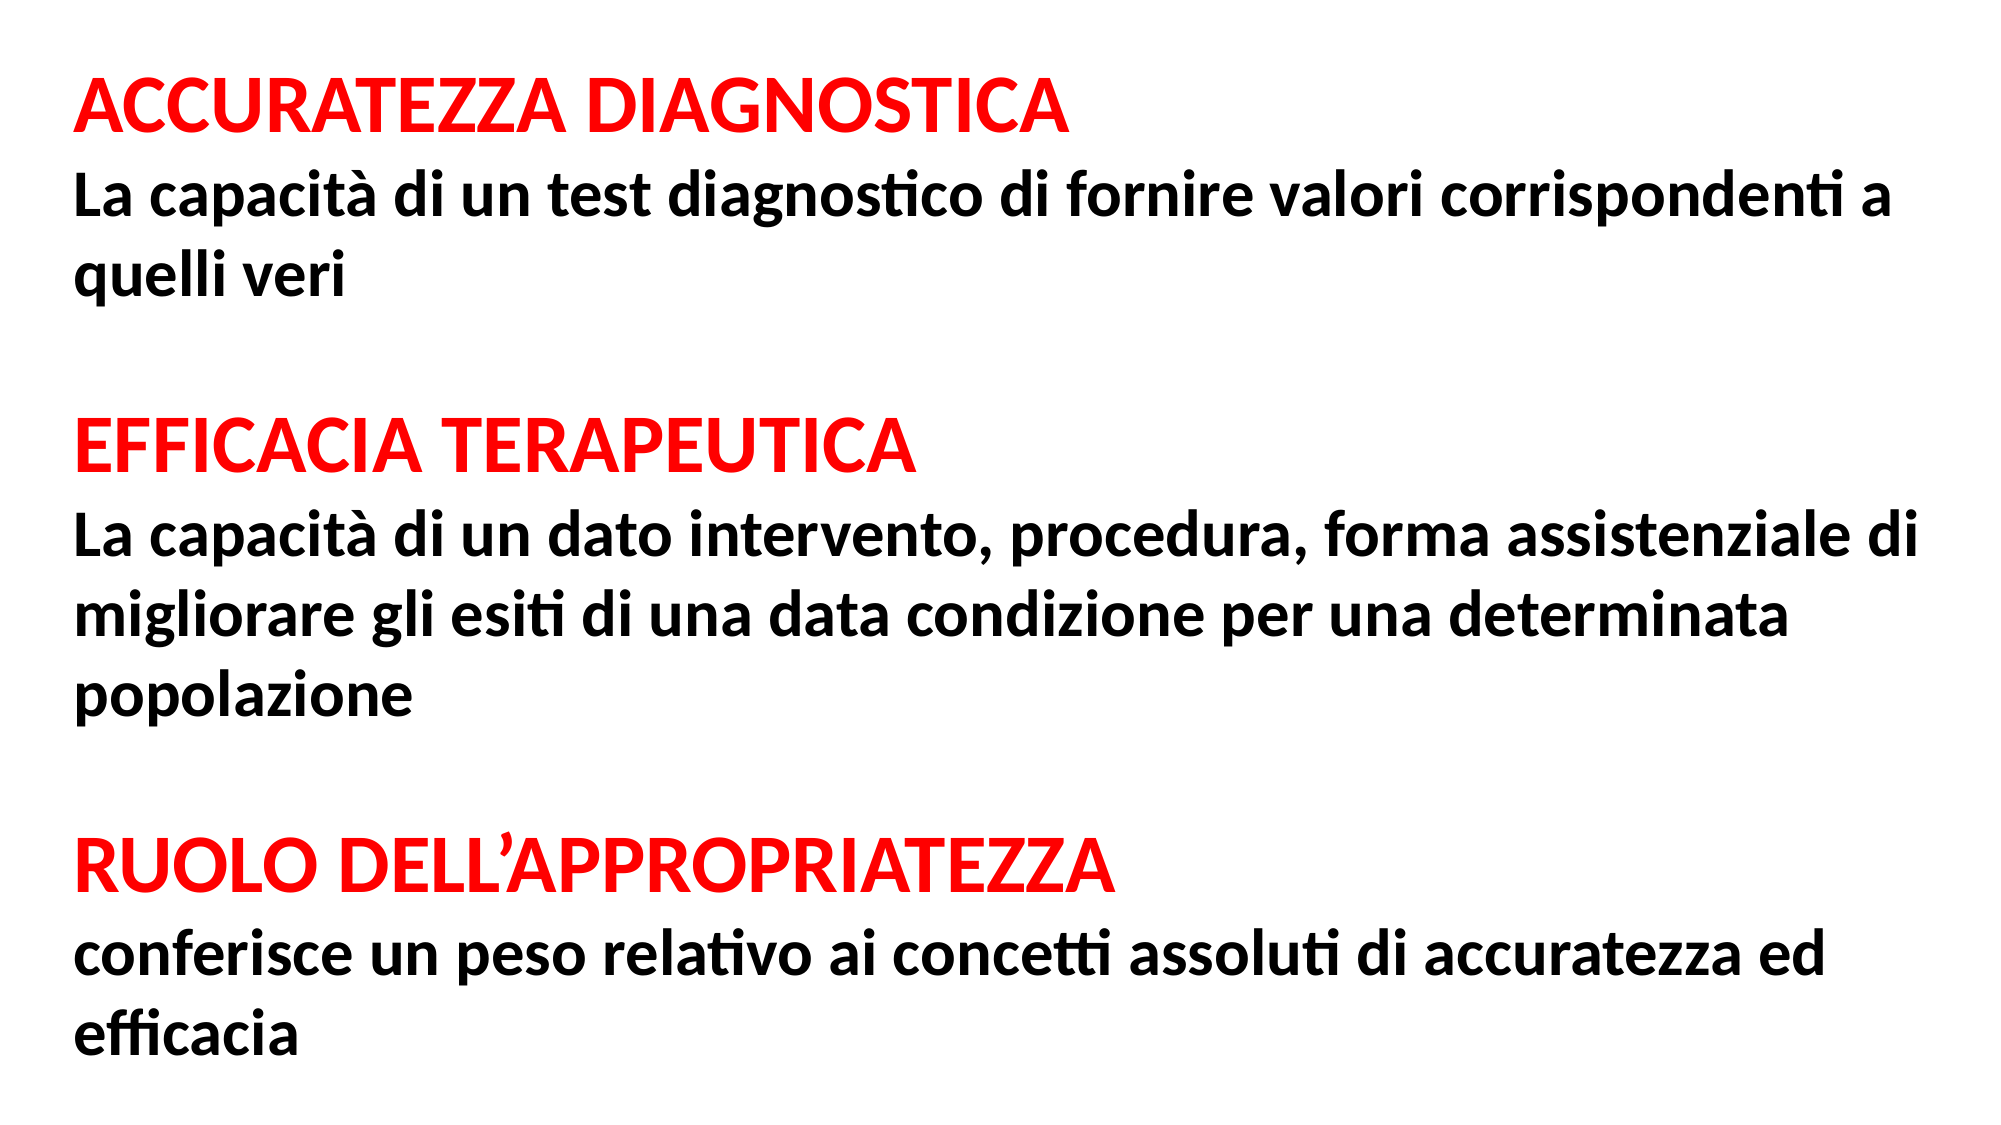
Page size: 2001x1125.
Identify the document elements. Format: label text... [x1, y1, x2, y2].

text_box ACCURATEZZA DIAGNOSTICA La capacità di un test diagnostico di fornire valori corrispondenti a quelli veri EFFICACIA TERAPEUTICA La capacità di un dato intervento, procedura, forma assistenziale di migliorare gli esiti di una data condizione per una determinata popolazione RUOLO DELL’APPROPRIATEZZA conferisce un peso relativo ai concetti assoluti di accuratezza ed efficacia [58, 42, 1945, 1077]
